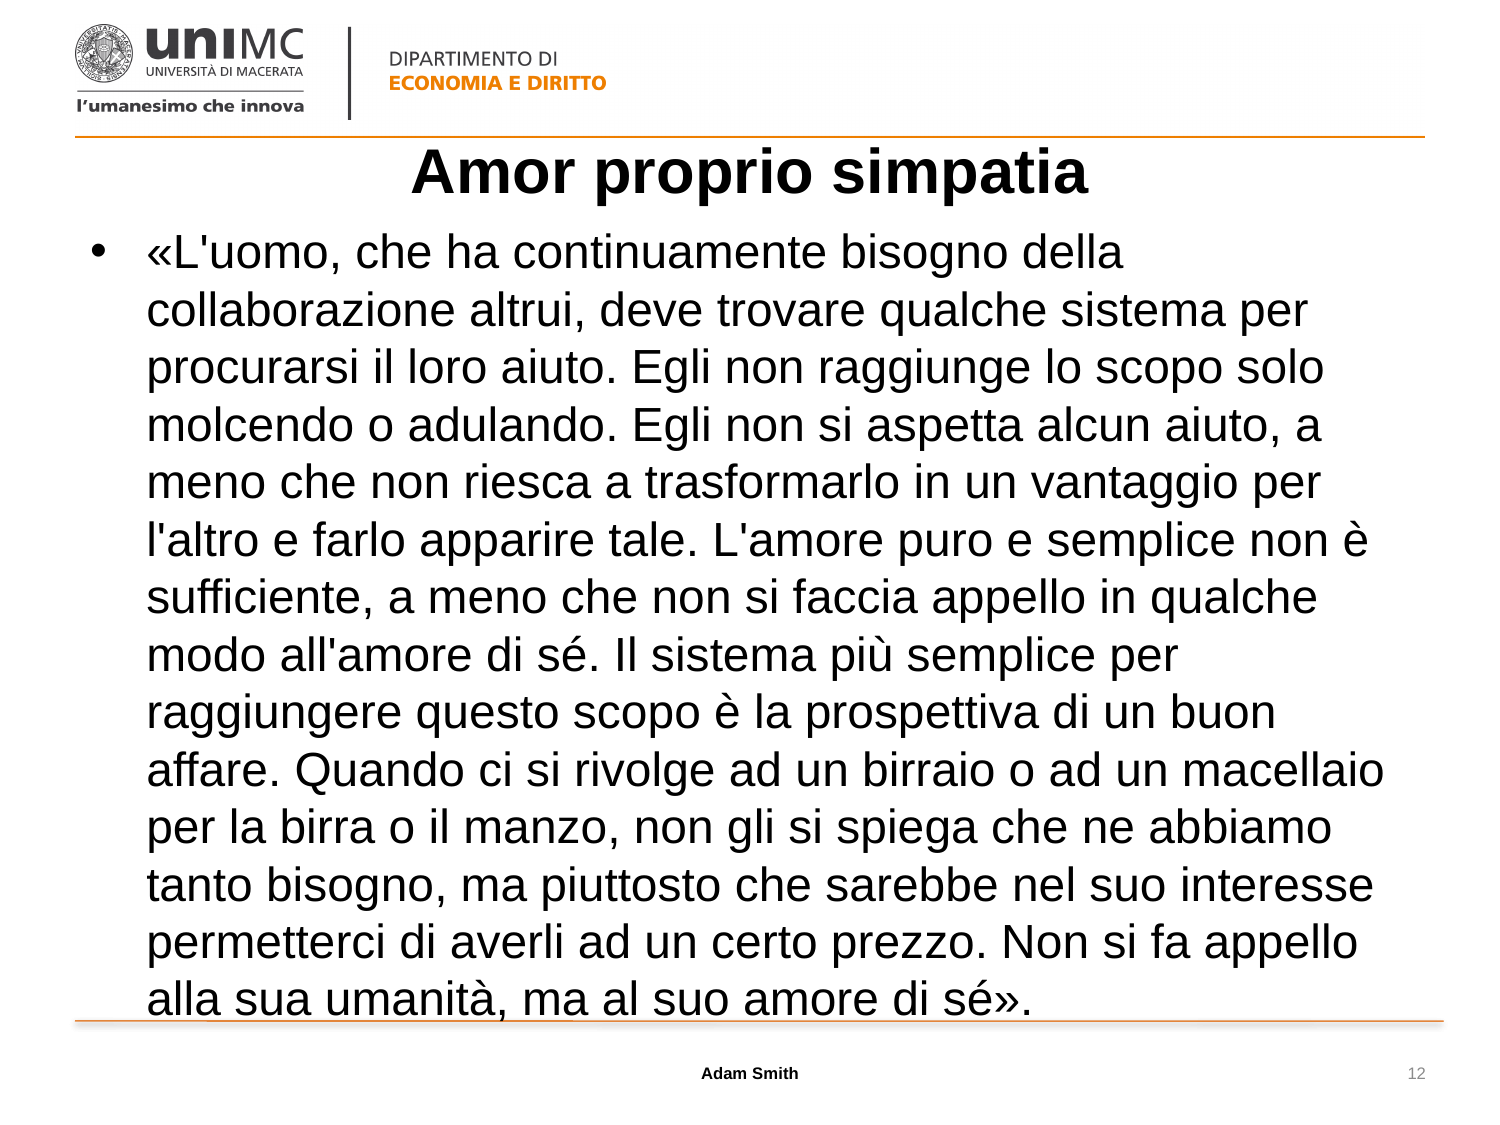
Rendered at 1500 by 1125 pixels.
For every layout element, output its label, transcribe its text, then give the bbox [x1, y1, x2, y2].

picture [75, 24, 1425, 121]
footer Adam Smith [512, 1042, 988, 1103]
title Amor proprio simpatia [75, 121, 1425, 213]
list «L'uomo, che ha continuamente bisogno della collaborazione altrui, deve trovare qualche sistema per procurarsi il loro aiuto. Egli non raggiunge lo scopo solo molcendo o adulando. Egli non si aspetta alcun aiuto, a meno che non riesca a trasformarlo in un vantaggio per l'altro e farlo apparire tale. L'amore puro e semplice non è sufficiente, a meno che non si faccia appello in qualche modo all'amore di sé. Il sistema più semplice per raggiungere questo scopo è la prospettiva di un buon affare. Quando ci si rivolge ad un birraio o ad un macellaio per la birra o il manzo, non gli si spiega che ne abbiamo tanto bisogno, ma piuttosto che sarebbe nel suo interesse permetterci di averli ad un certo prezzo. Non si fa appello alla sua umanità, ma al suo amore di sé». [75, 213, 1425, 956]
slide_number 12 [1091, 1042, 1442, 1103]
